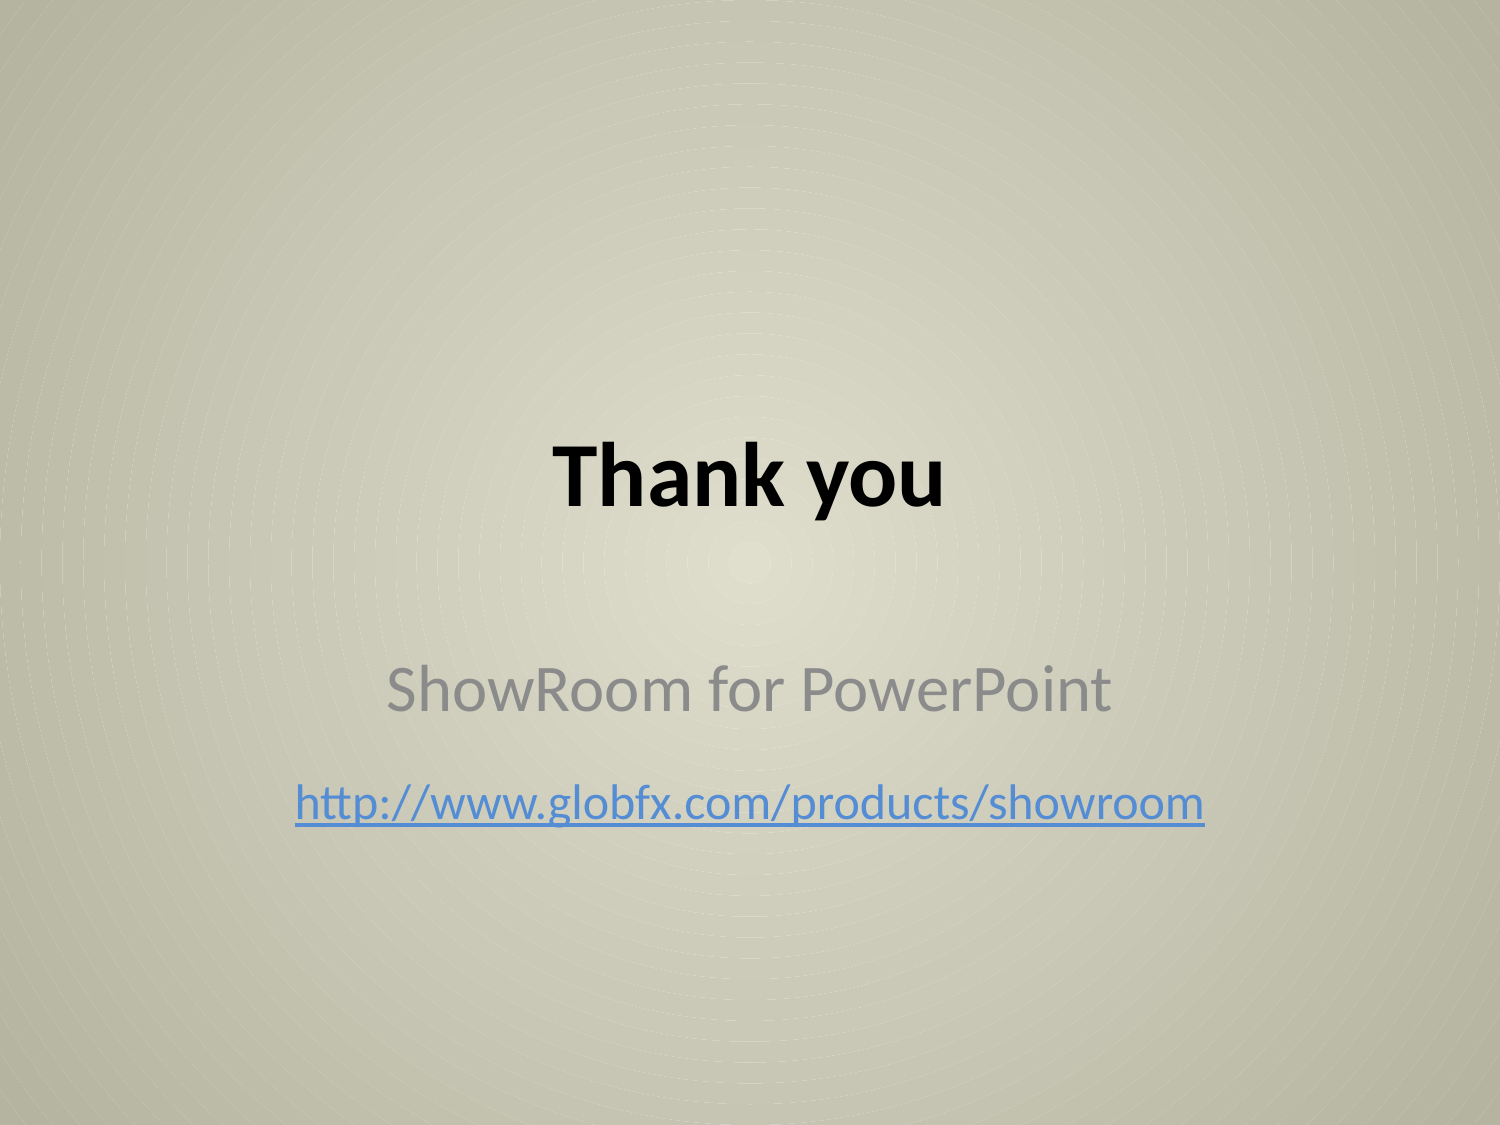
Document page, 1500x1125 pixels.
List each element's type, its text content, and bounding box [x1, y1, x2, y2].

subtitle ShowRoom for PowerPoint [225, 637, 1275, 762]
title Thank you [112, 349, 1388, 591]
text_box http://www.globfx.com/products/showroom [224, 762, 1275, 838]
